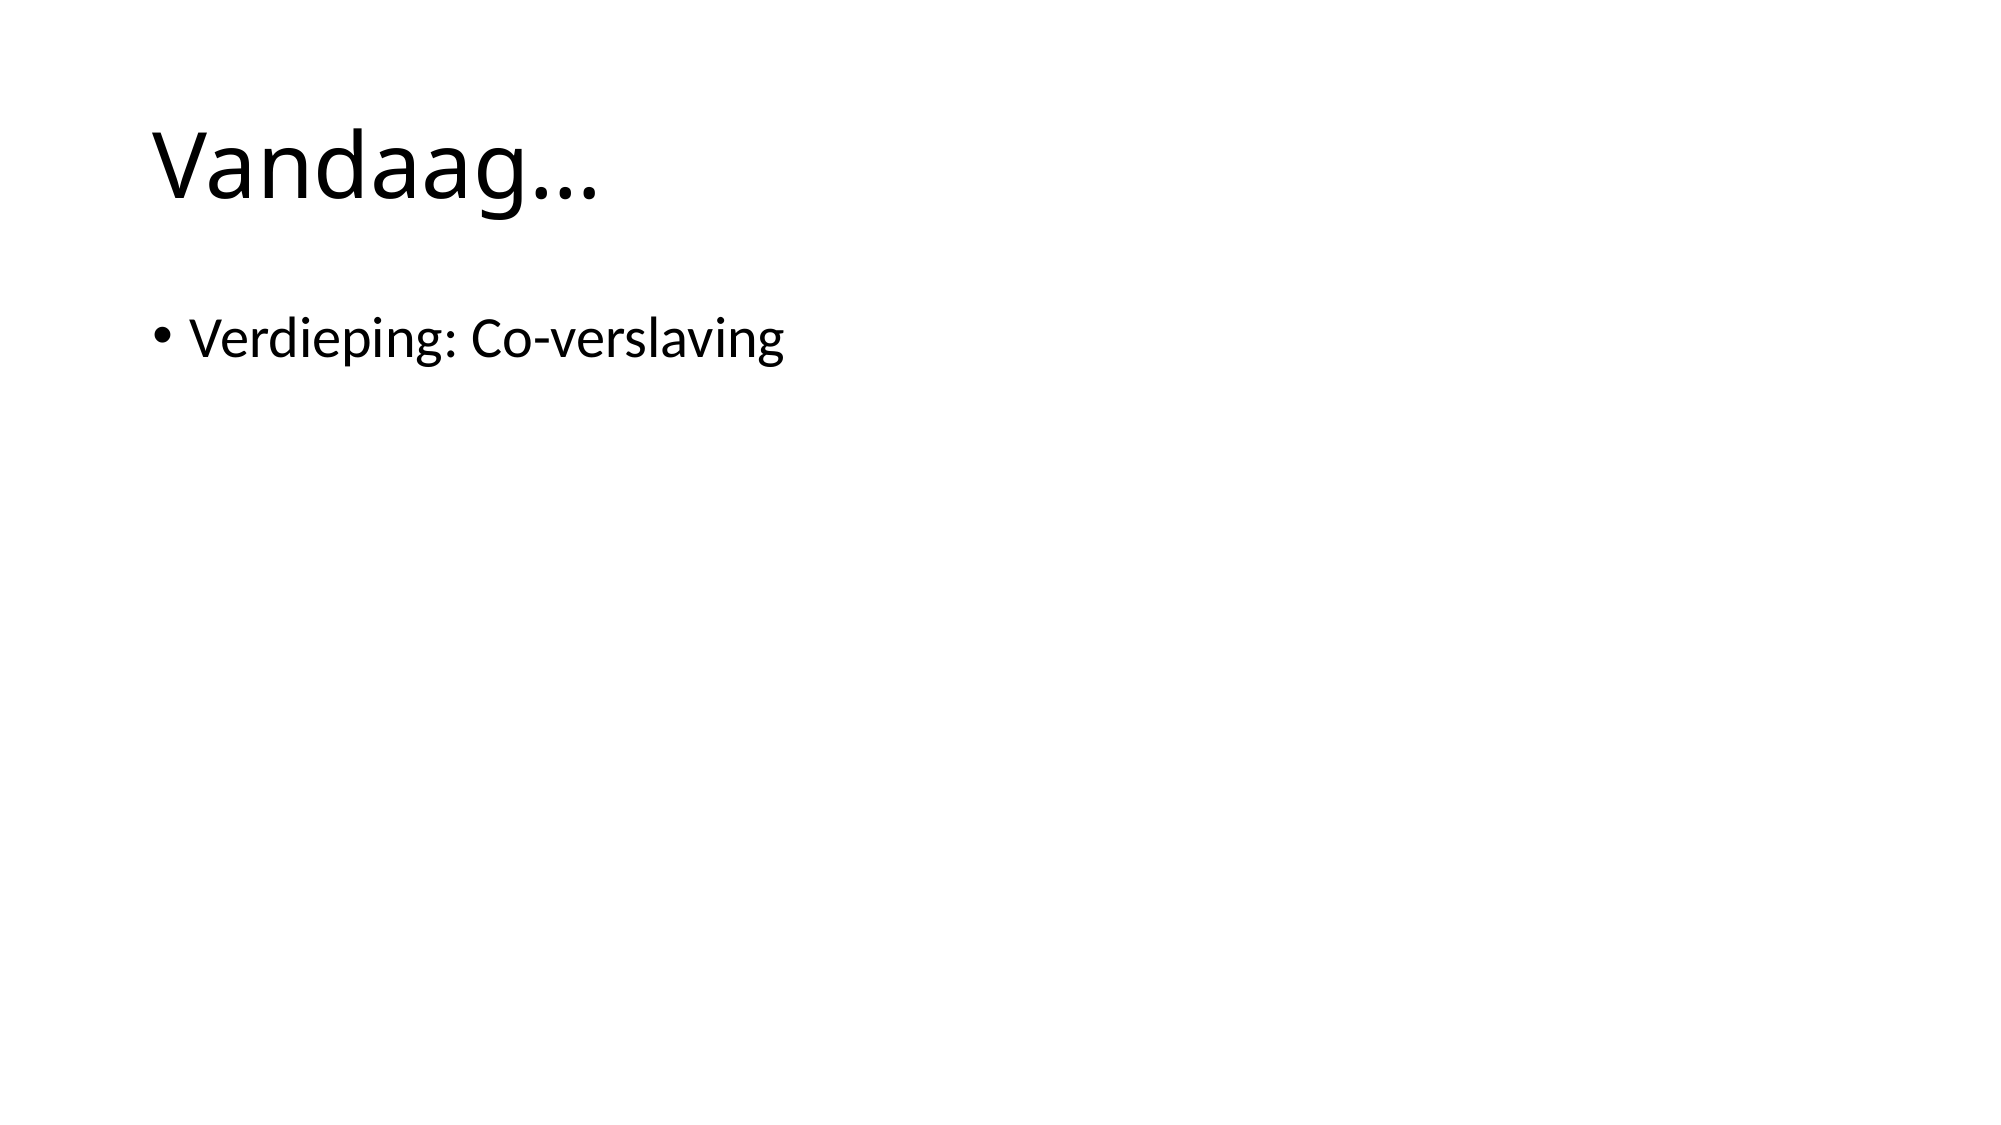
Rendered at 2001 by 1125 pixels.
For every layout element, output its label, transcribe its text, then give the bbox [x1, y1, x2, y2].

list Verdieping: Co-verslaving [137, 299, 1863, 1014]
title Vandaag… [137, 59, 1863, 278]
